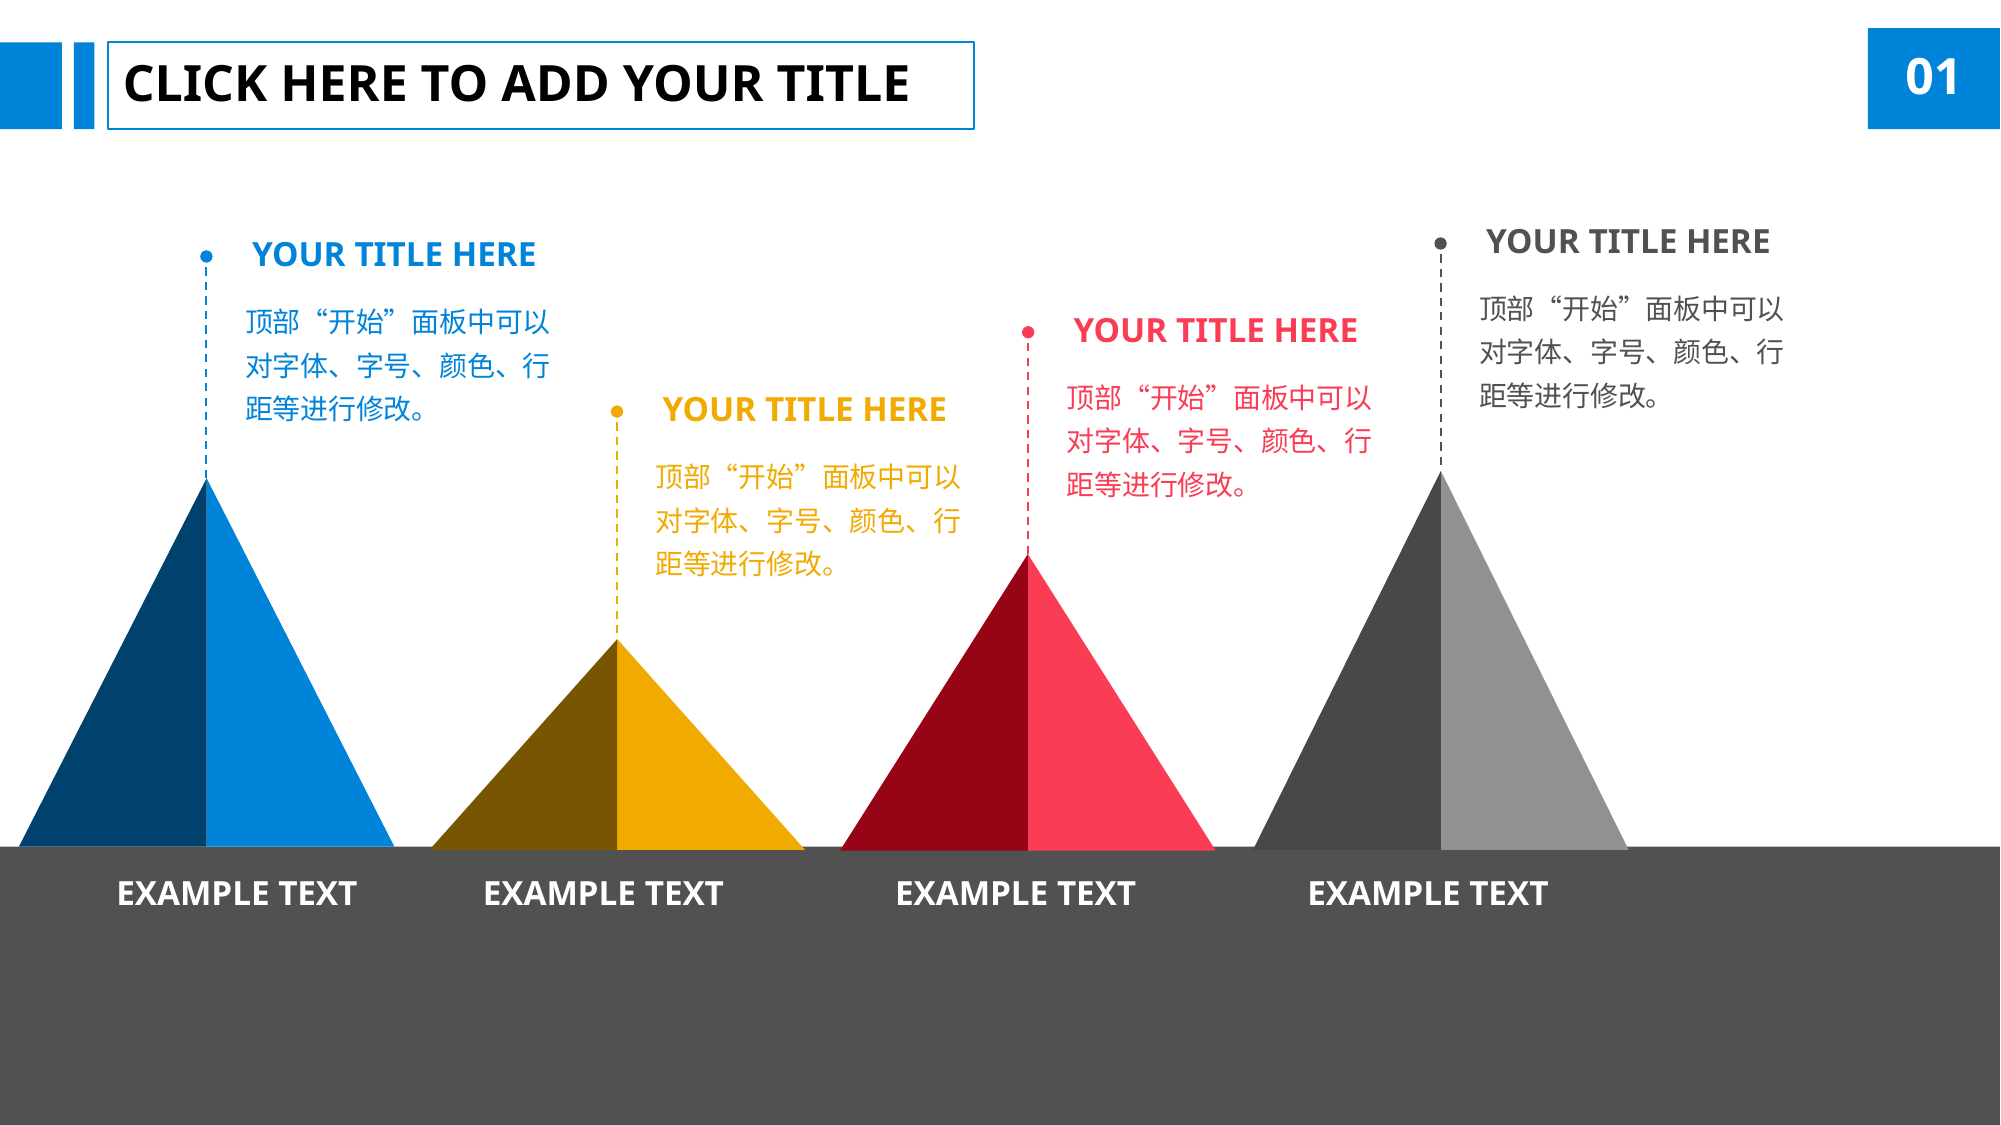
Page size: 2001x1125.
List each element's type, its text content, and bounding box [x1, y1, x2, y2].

text_box EXAMPLE TEXT [1292, 864, 1564, 920]
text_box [429, 639, 806, 850]
text_box 顶部“开始”面板中可以对字体、字号、颜色、行距等进行修改。 [1051, 363, 1394, 508]
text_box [840, 553, 1216, 851]
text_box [18, 478, 395, 847]
text_box YOUR TITLE HERE [237, 226, 552, 281]
text_box 顶部“开始”面板中可以对字体、字号、颜色、行距等进行修改。 [1464, 274, 1807, 420]
text_box YOUR TITLE HERE [1058, 301, 1374, 357]
text_box 顶部“开始”面板中可以对字体、字号、颜色、行距等进行修改。 [640, 442, 983, 588]
text_box EXAMPLE TEXT [468, 864, 739, 920]
text_box EXAMPLE TEXT [880, 864, 1152, 920]
text_box EXAMPLE TEXT [101, 864, 373, 920]
list 01 [1867, 28, 2000, 130]
text_box 顶部“开始”面板中可以对字体、字号、颜色、行距等进行修改。 [230, 287, 573, 433]
text_box YOUR TITLE HERE [647, 381, 963, 436]
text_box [1253, 470, 1629, 850]
list CLICK HERE TO ADD YOUR TITLE [108, 42, 974, 130]
text_box [0, 846, 2000, 1125]
text_box YOUR TITLE HERE [1471, 213, 1786, 268]
